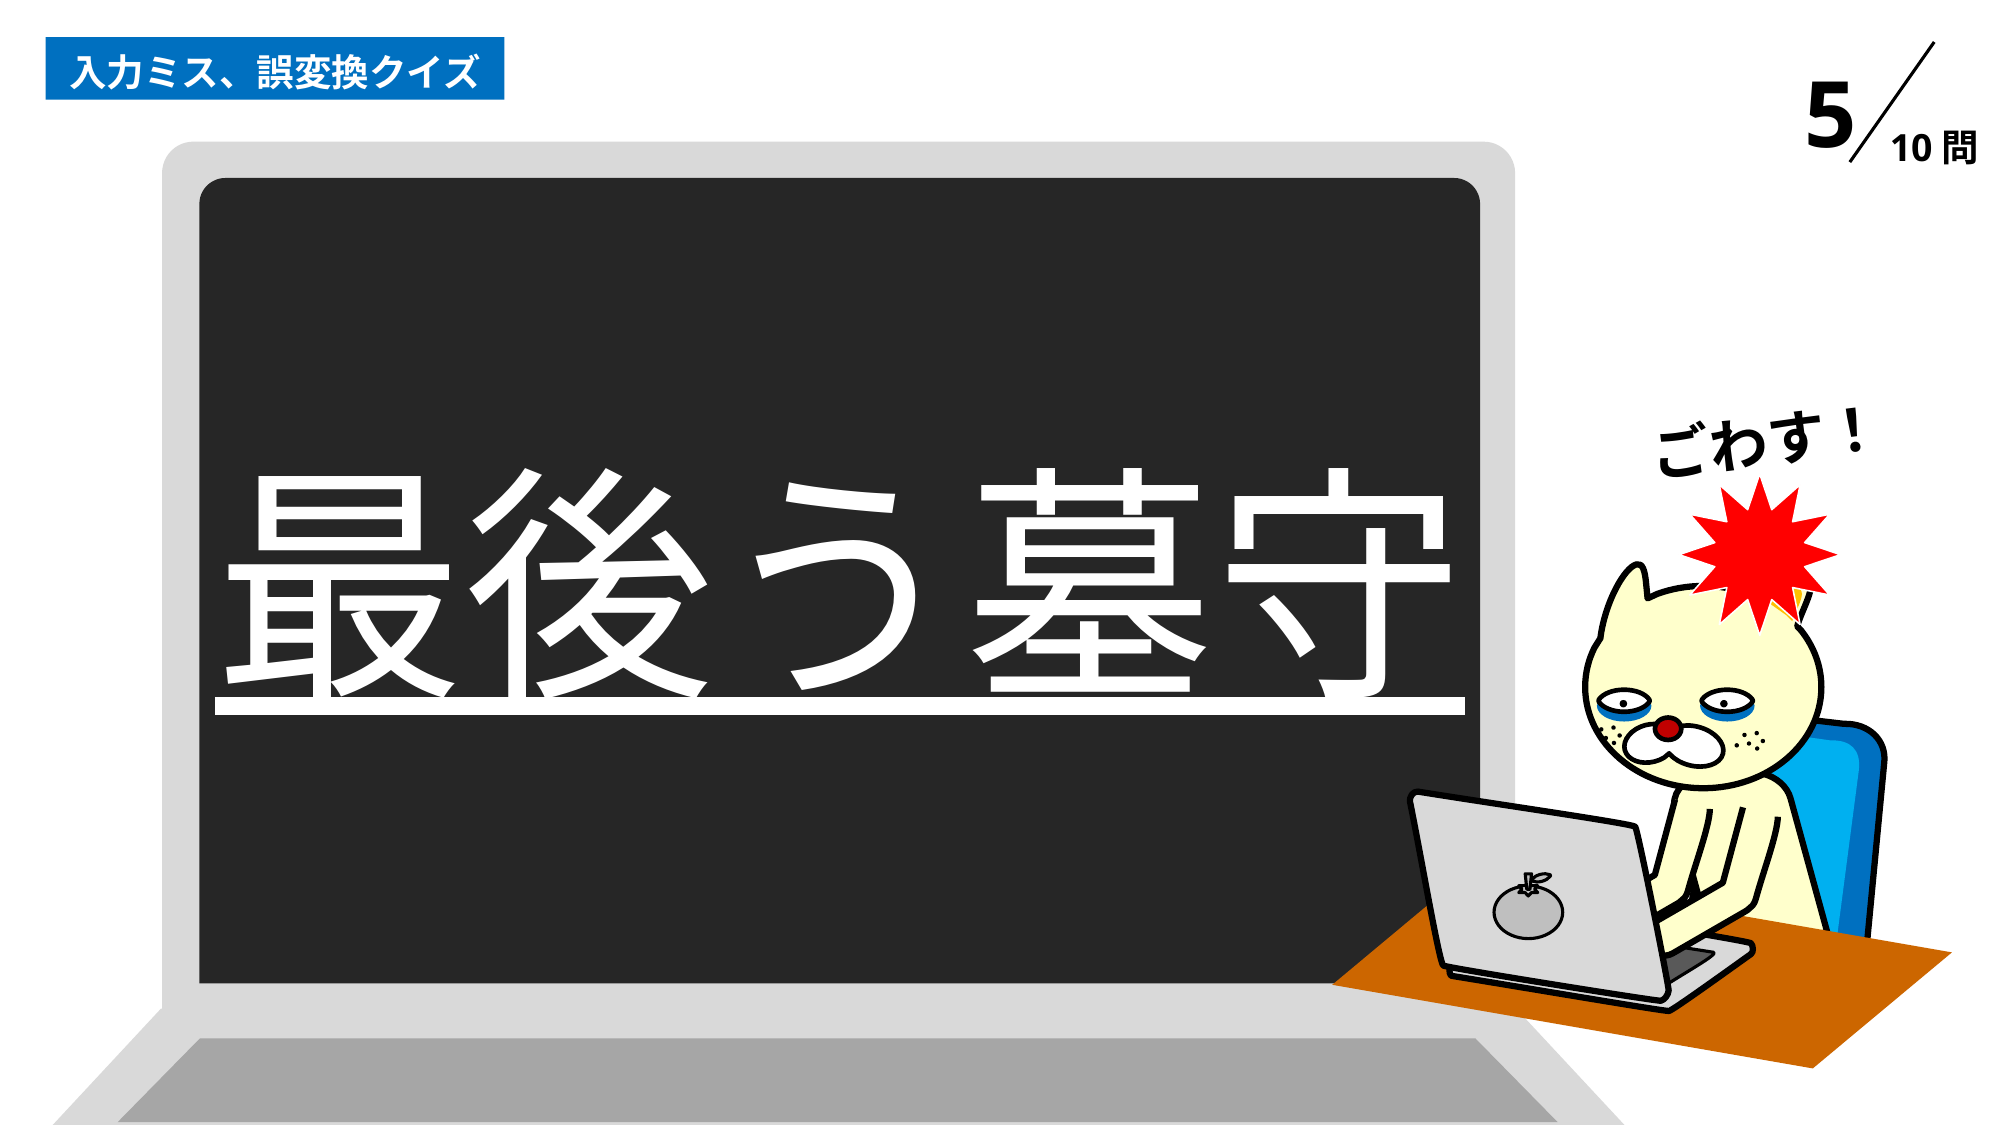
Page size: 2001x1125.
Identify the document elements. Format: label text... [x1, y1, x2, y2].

text_box [1625, 723, 1724, 767]
text_box [1672, 799, 1710, 891]
text_box [1619, 699, 1628, 708]
text_box [1585, 564, 1822, 789]
text_box [1596, 701, 1652, 722]
text_box [1720, 699, 1728, 708]
text_box [1332, 936, 1449, 1006]
text_box [117, 1038, 1558, 1123]
text_box [1692, 885, 1698, 899]
text_box [1688, 807, 1778, 916]
text_box [1678, 483, 1841, 636]
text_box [1395, 810, 1683, 982]
text_box [162, 141, 1516, 1008]
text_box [1452, 917, 1750, 1001]
text_box [1700, 701, 1755, 722]
text_box ごわす！ [1631, 380, 1903, 498]
text_box 5 [1789, 48, 1872, 173]
text_box 入力ミス、誤変換クイズ [45, 37, 505, 100]
text_box 10問 [1875, 116, 1995, 177]
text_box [1598, 725, 1623, 746]
text_box [1766, 737, 1860, 932]
text_box [1471, 917, 1952, 1069]
text_box [52, 1008, 1625, 1125]
text_box [1701, 689, 1753, 712]
text_box [1807, 720, 1885, 937]
text_box [1598, 689, 1650, 712]
text_box [1674, 774, 1827, 930]
text_box [199, 177, 1481, 984]
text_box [1849, 41, 1935, 163]
text_box [1654, 717, 1682, 740]
text_box 最後う墓守 [199, 421, 1480, 737]
text_box [1771, 601, 1793, 622]
text_box [1793, 588, 1802, 609]
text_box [1734, 730, 1766, 751]
